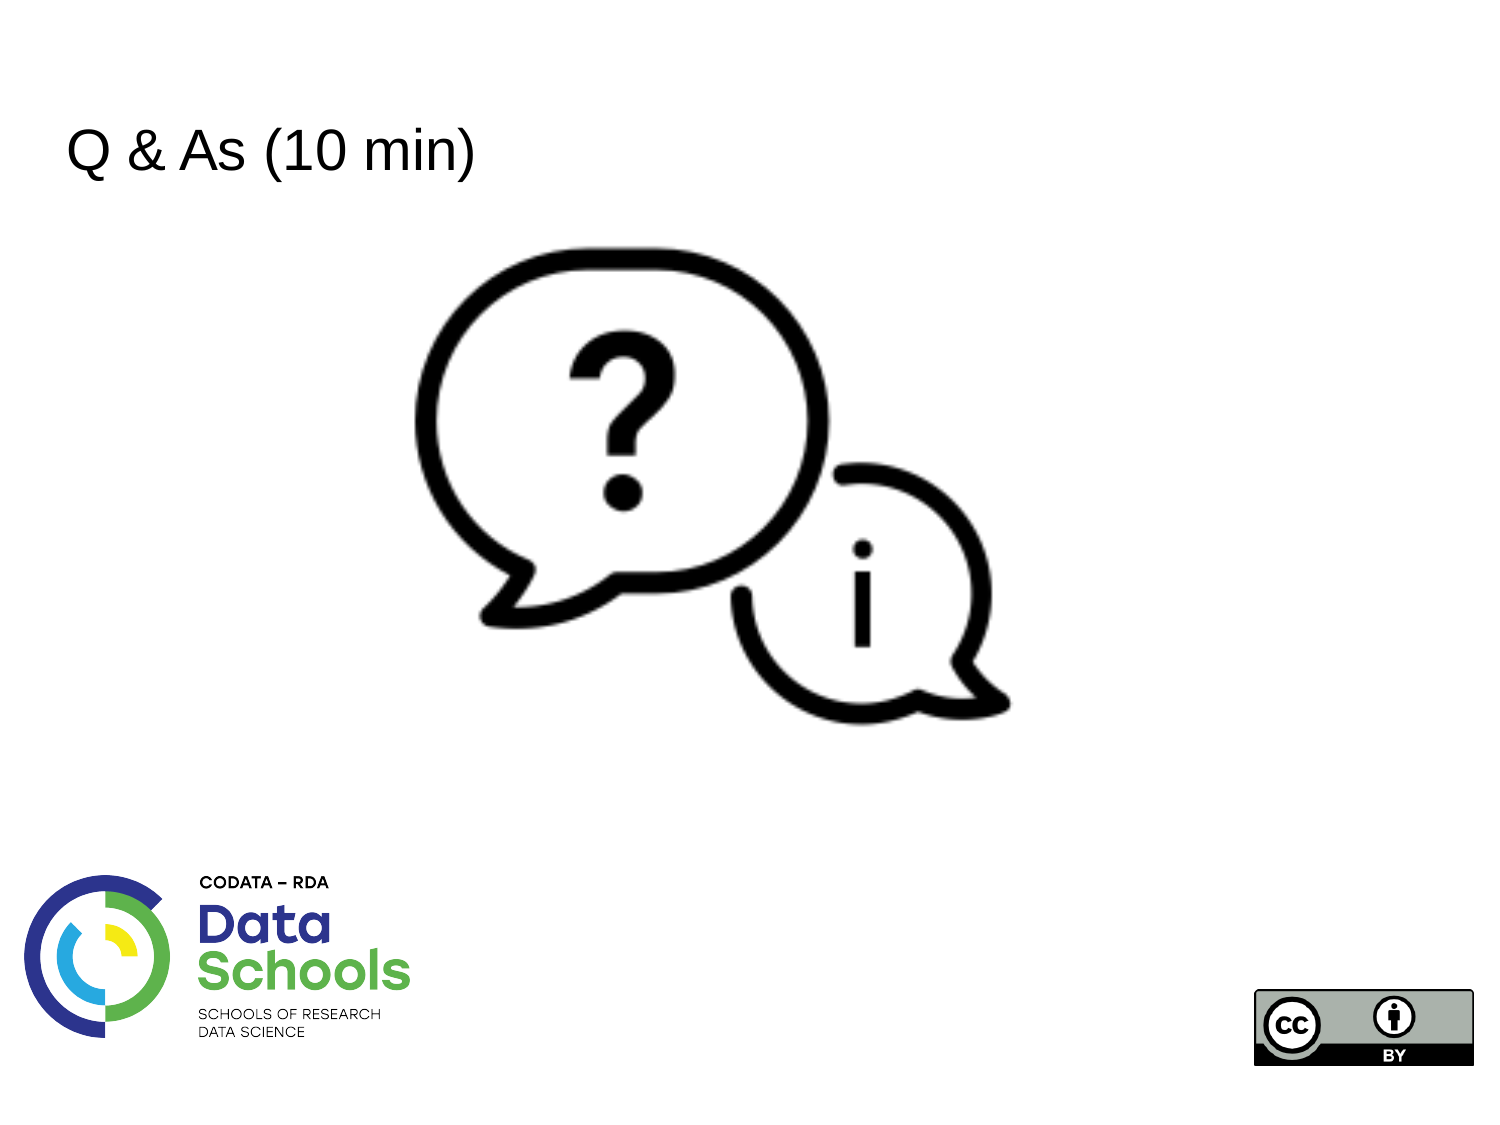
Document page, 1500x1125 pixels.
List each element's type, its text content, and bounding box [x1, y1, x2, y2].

title Q & As (10 min) [51, 97, 1449, 223]
picture [409, 184, 1017, 791]
picture [1254, 988, 1474, 1066]
picture [24, 875, 411, 1038]
